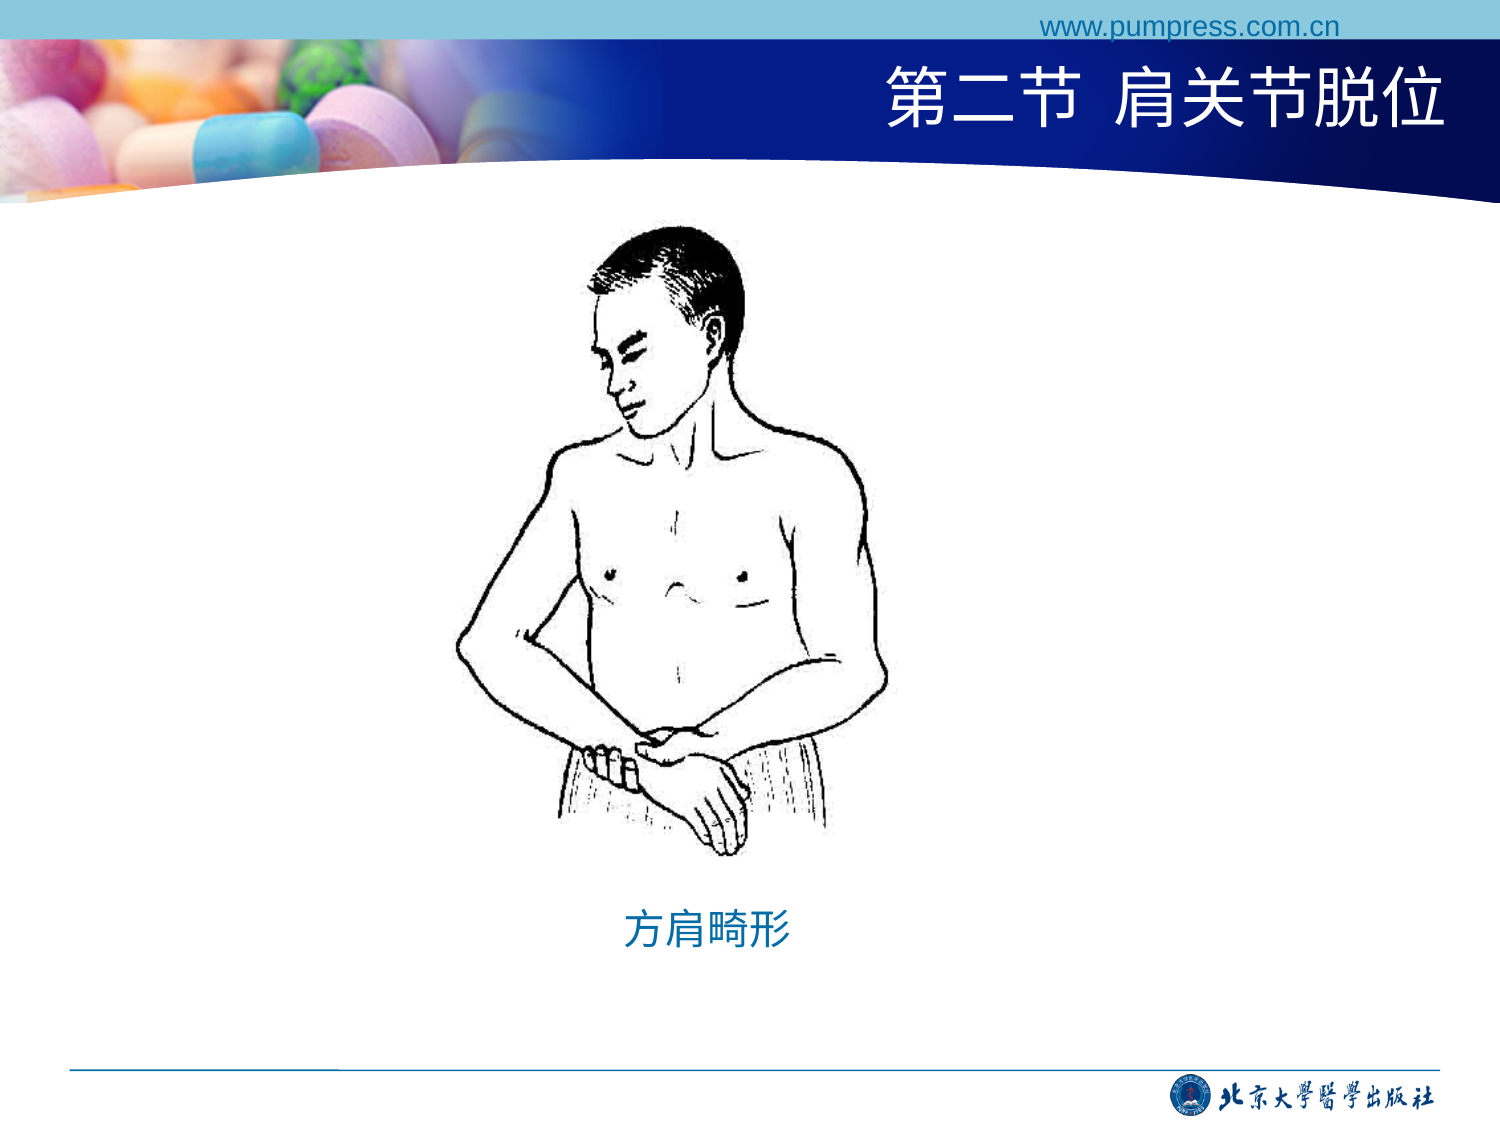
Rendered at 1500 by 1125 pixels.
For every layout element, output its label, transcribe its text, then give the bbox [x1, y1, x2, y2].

picture [0, 40, 1500, 203]
title 第二节 肩关节脱位 [137, 49, 1463, 143]
slide_number www.pumpress.com.cn [1025, 0, 1463, 38]
text_box 方肩畸形 [609, 895, 806, 960]
picture [1170, 1074, 1436, 1118]
picture [430, 219, 904, 863]
